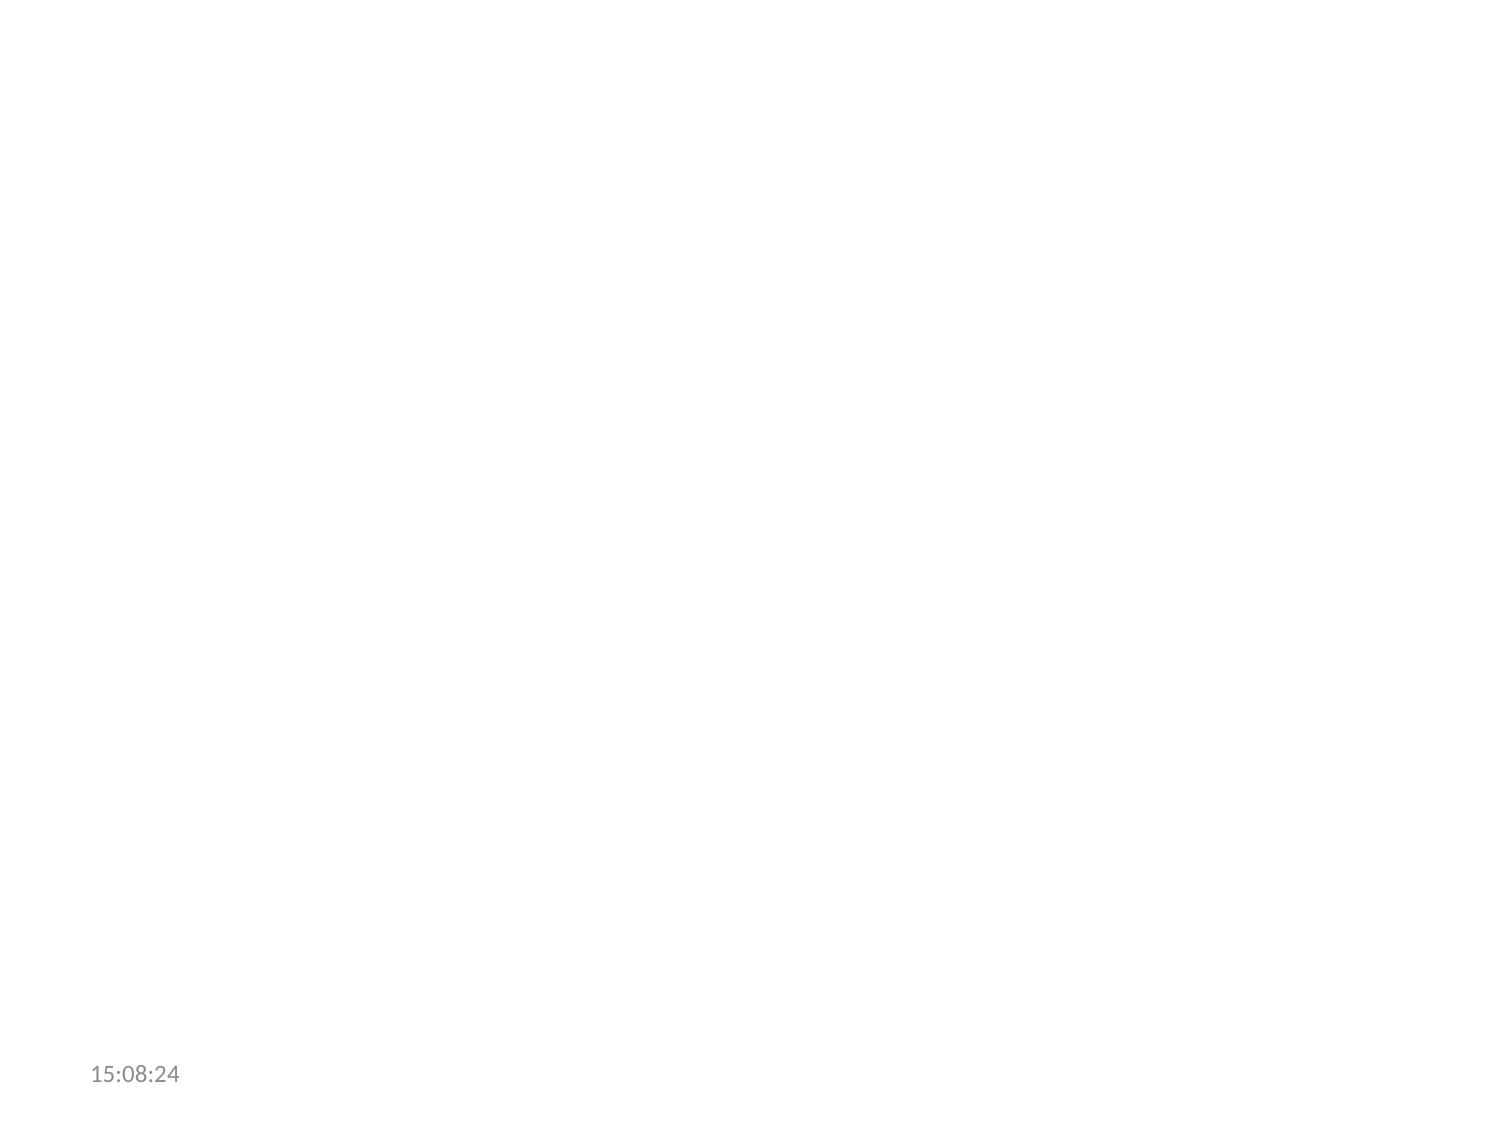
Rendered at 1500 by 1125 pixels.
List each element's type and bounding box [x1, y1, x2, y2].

slide_number [75, 1042, 425, 1103]
